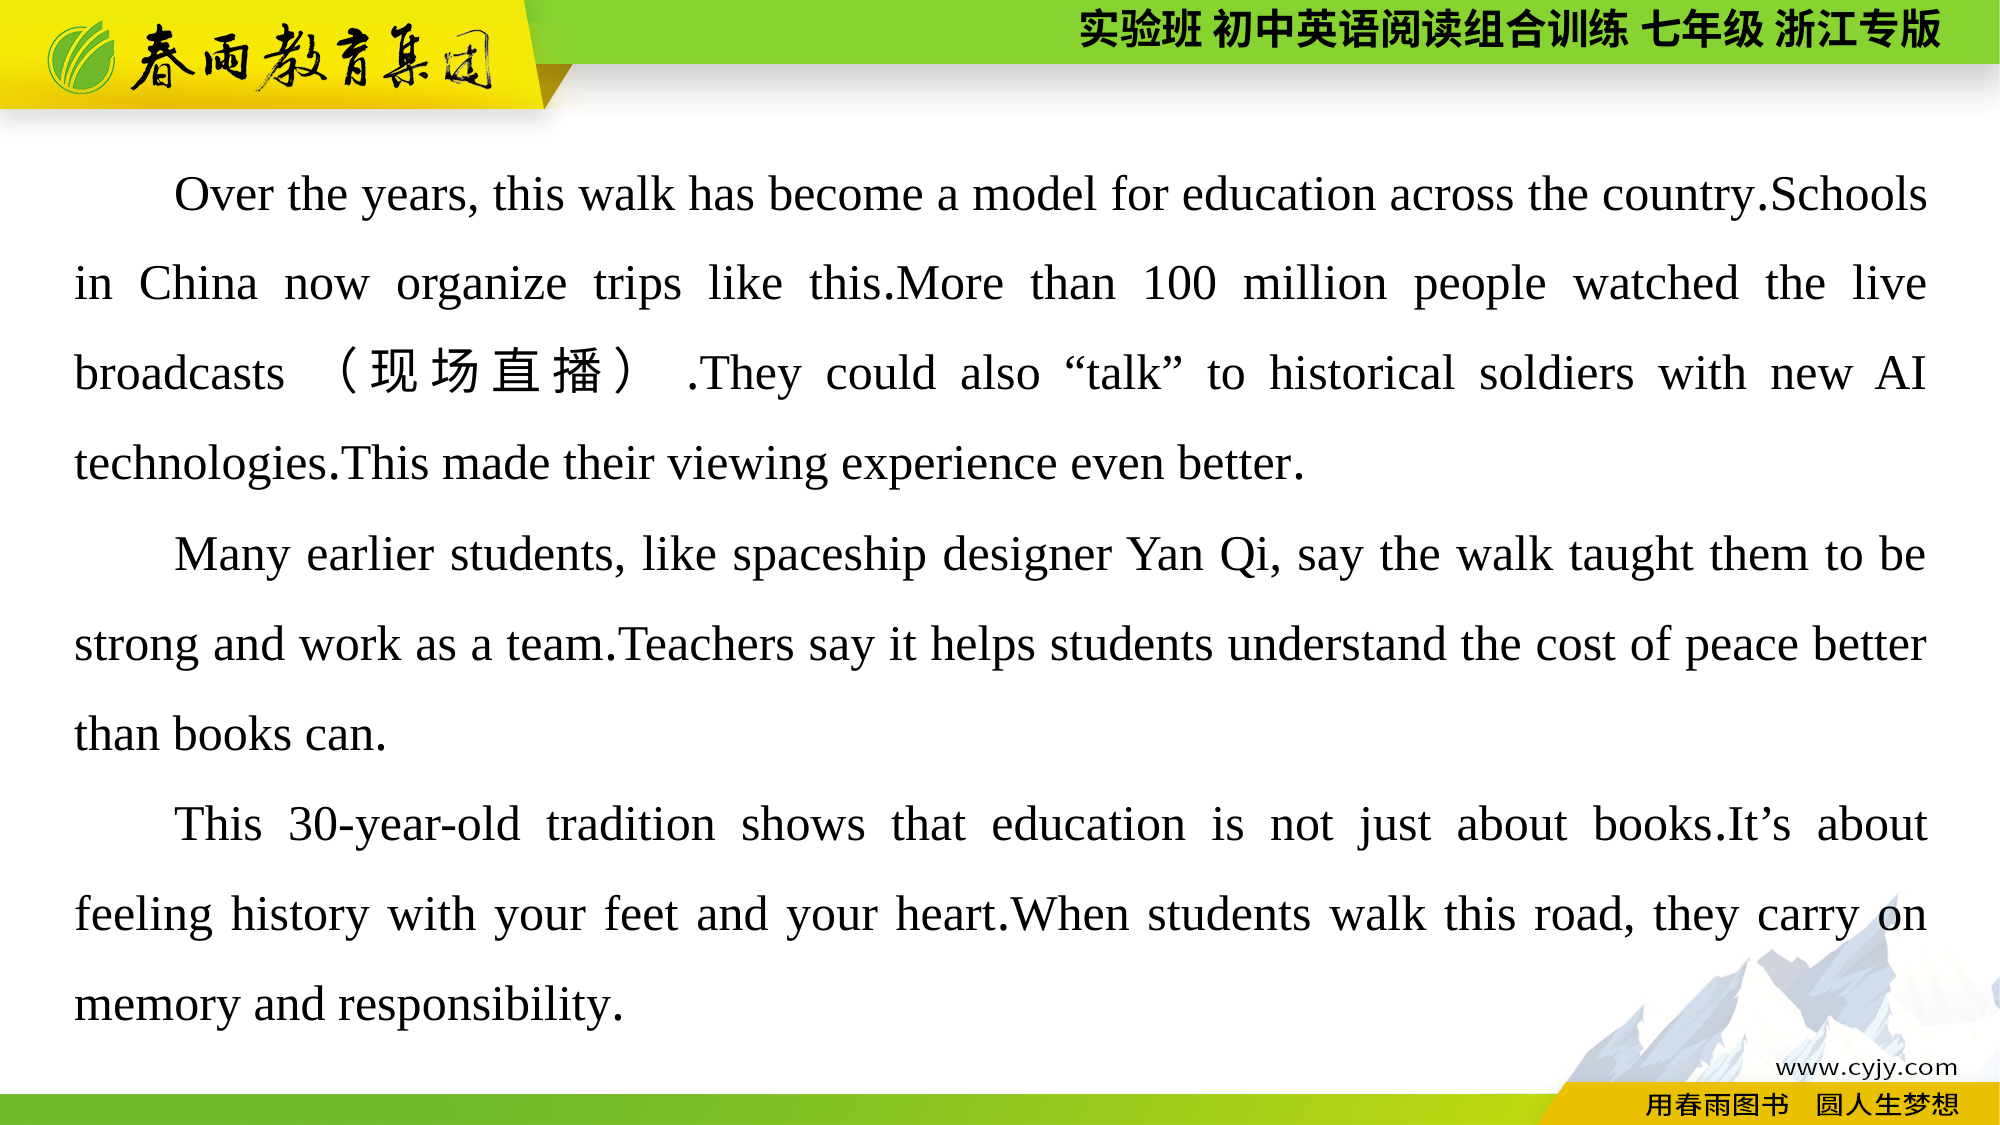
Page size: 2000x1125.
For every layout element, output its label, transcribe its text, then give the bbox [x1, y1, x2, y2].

picture [0, 0, 2000, 1125]
list Over the years, this walk has become a model for education across the country.Schools in China now organize trips like this.More than 100 million people watched the live broadcasts（现场直播）.They could also “talk” to historical soldiers with new AI technologies.This made their viewing experience even better. Many earlier students, like spaceship designer Yan Qi, say the walk taught them to be strong and work as a team.Teachers say it helps students understand the cost of peace better than books can. This 30-year-old tradition shows that education is not just about books.It’s about feeling history with your feet and your heart.When students walk this road, they carry on memory and responsibility. [59, 122, 1944, 1035]
